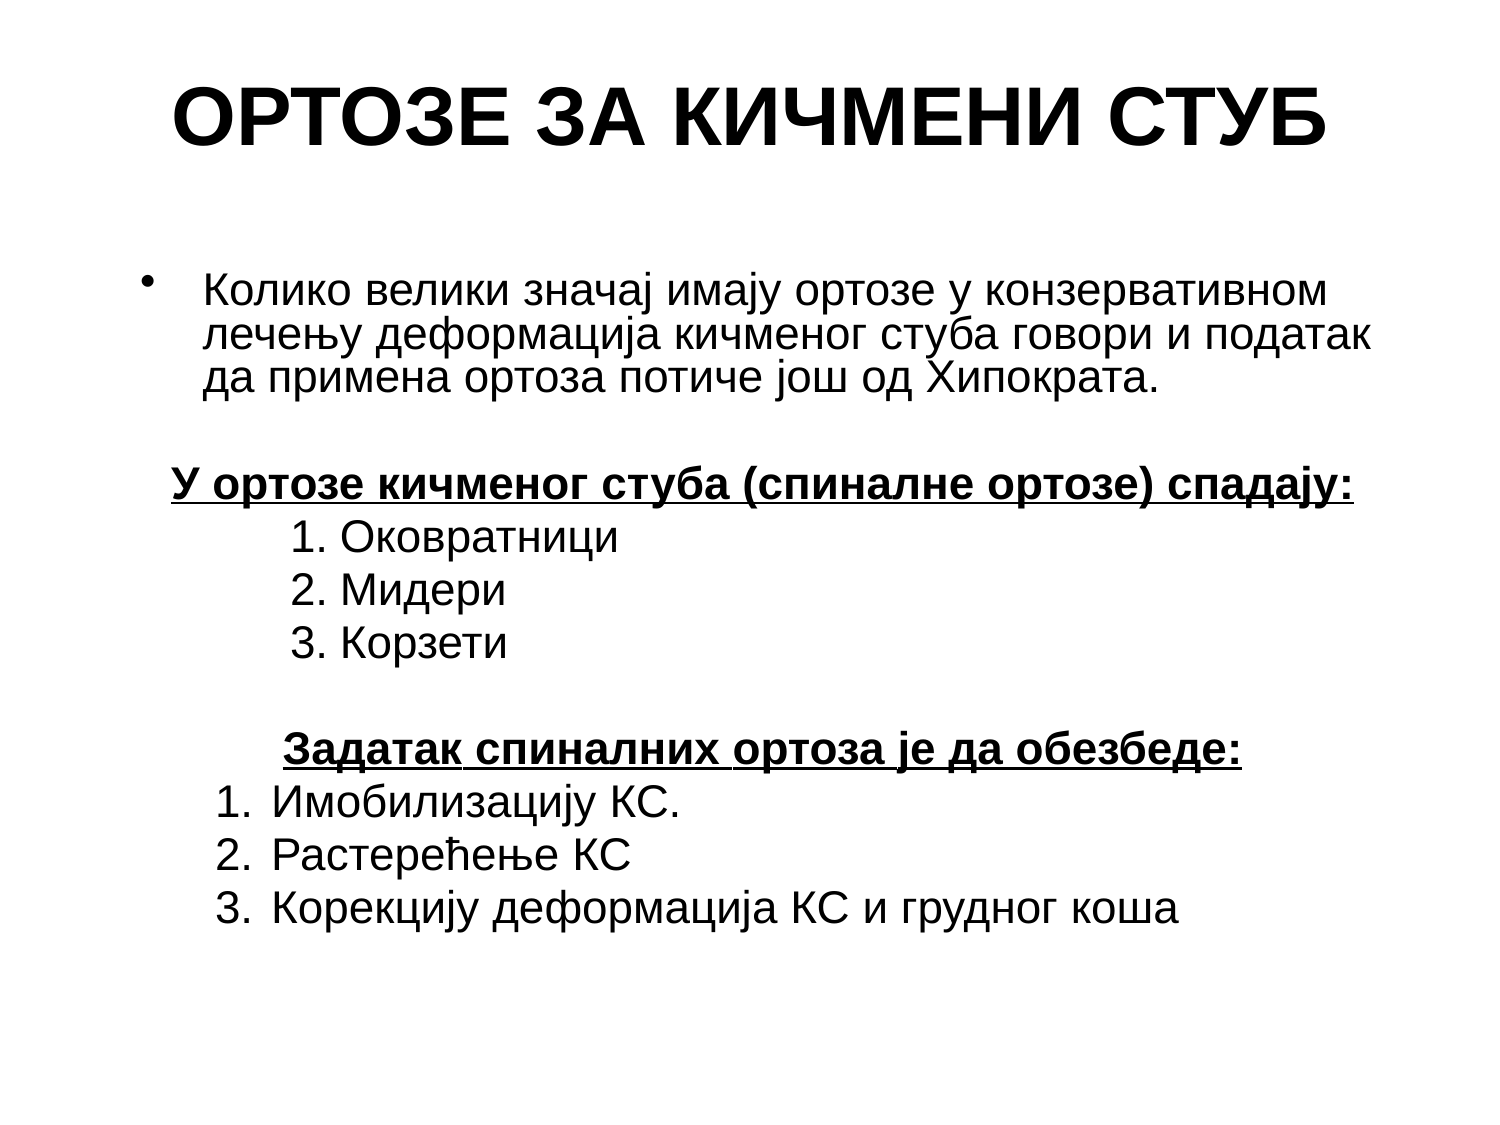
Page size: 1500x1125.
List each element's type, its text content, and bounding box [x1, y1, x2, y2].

list Колико велики значај имају ортозе у конзервативном лечењу деформација кичменог стуба говори и податак да примена ортоза потиче још од Хипократа. У ортозе кичменог стуба (спиналне ортозе) спадају: Оковратници Мидери Корзети Задатак спиналних ортоза је да обезбеде: Имобилизацију КС. Растерећење КС Корекцију деформација КС и грудног коша [125, 262, 1400, 1063]
title ОРТОЗЕ ЗА КИЧМЕНИ СТУБ [75, 37, 1425, 188]
